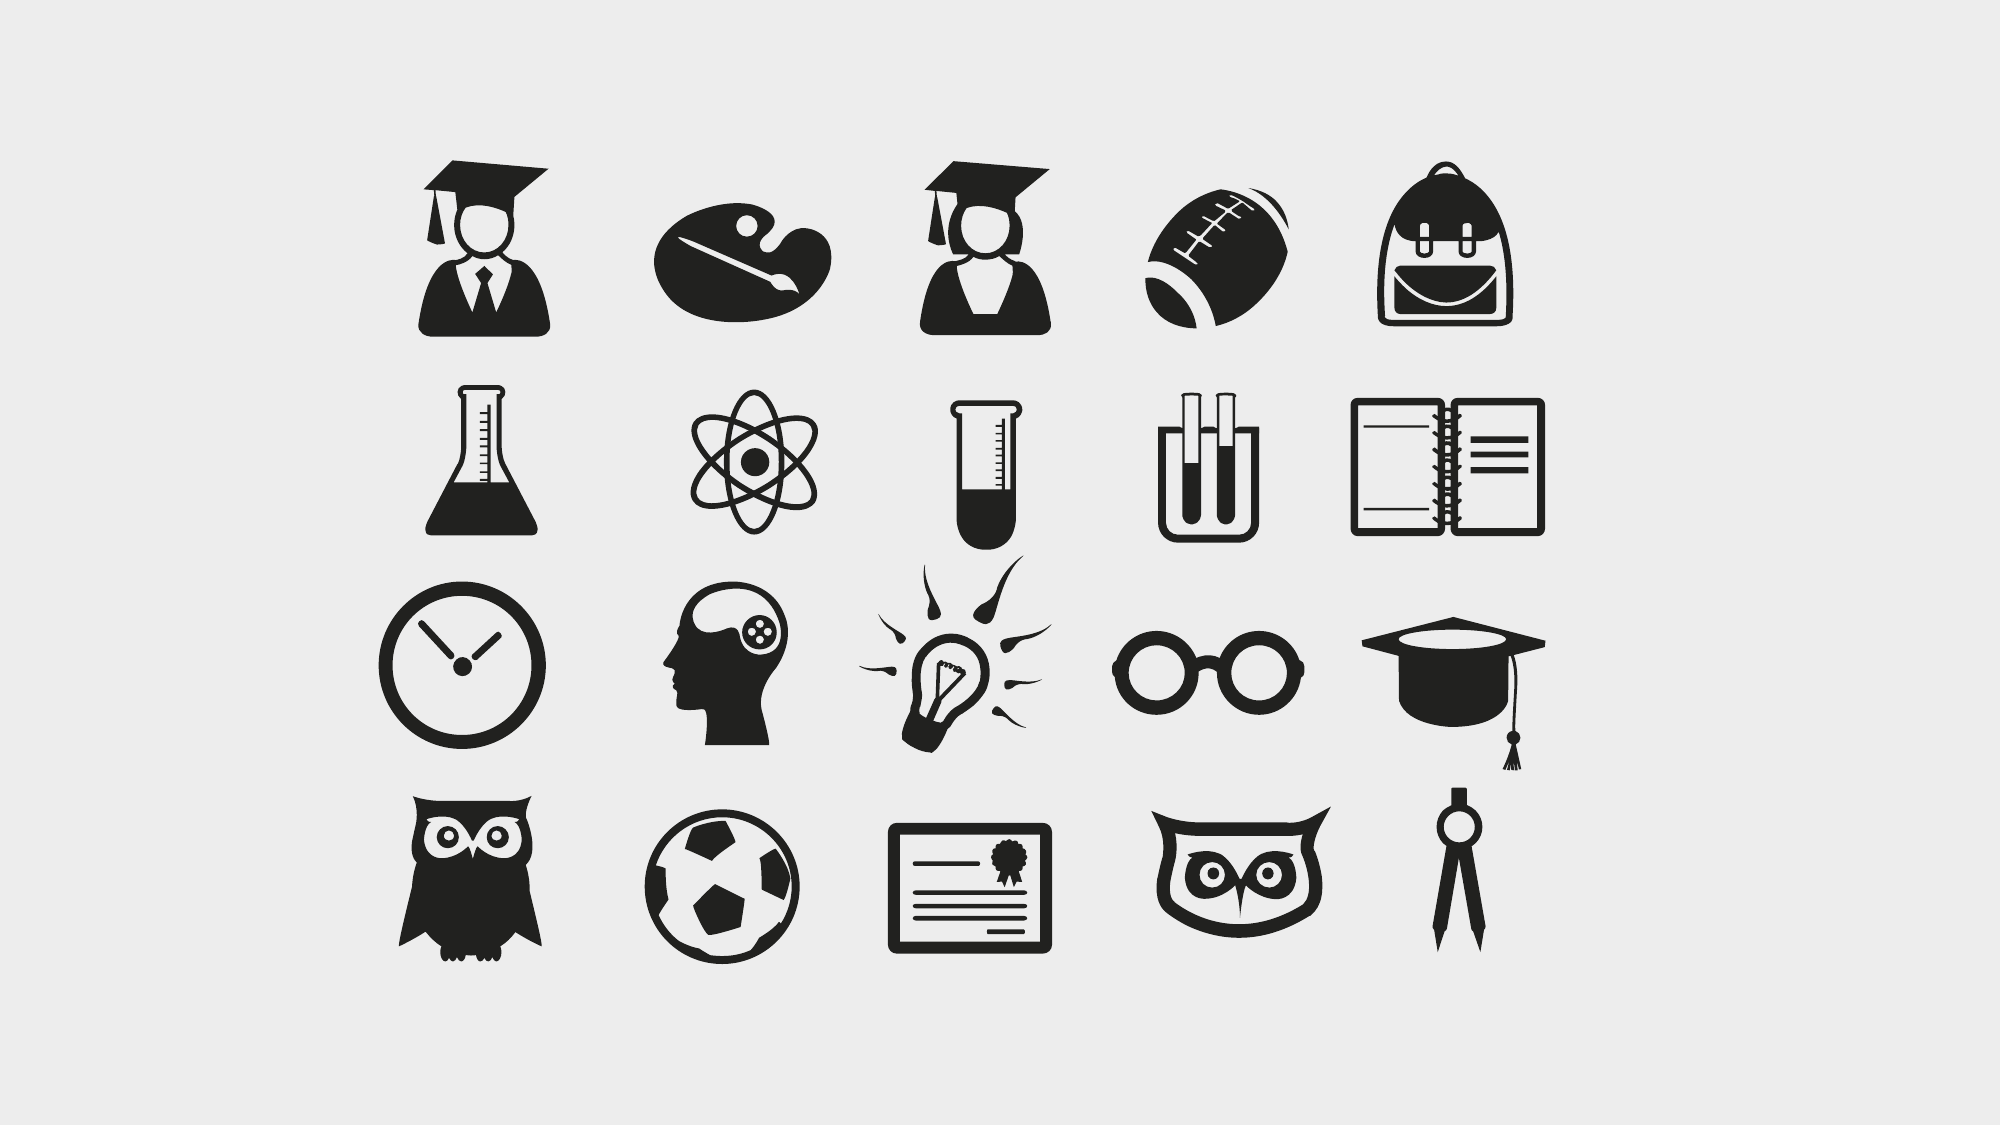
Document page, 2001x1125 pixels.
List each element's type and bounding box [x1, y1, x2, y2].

text_box [378, 160, 1546, 964]
